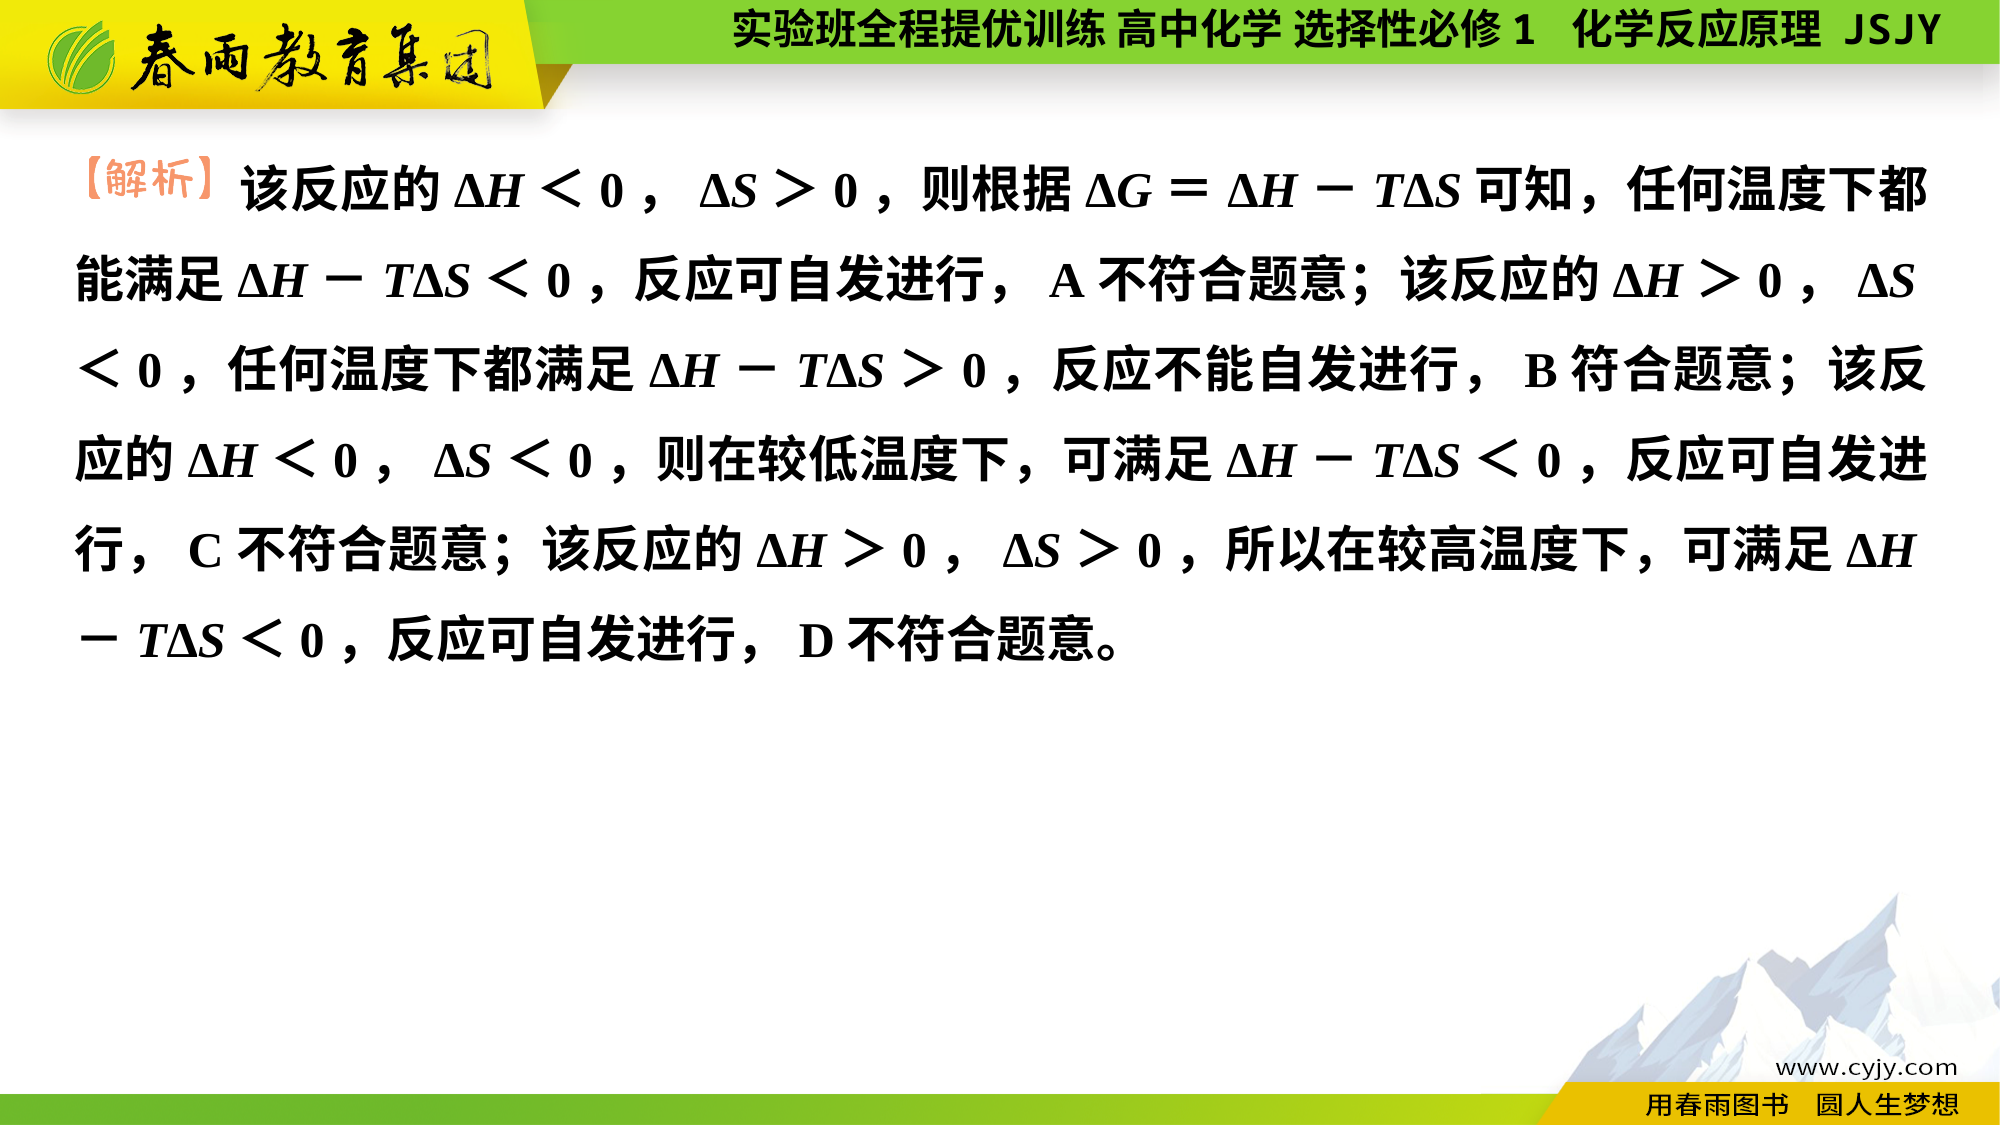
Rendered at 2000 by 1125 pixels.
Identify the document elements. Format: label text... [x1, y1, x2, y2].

list 该反应的ΔH＜0，ΔS＞0，则根据ΔG＝ΔH－TΔS可知，任何温度下都能满足ΔH－TΔS＜0，反应可自发进行，A不符合题意；该反应的ΔH＞0，ΔS＜0，任何温度下都满足ΔH－TΔS＞0，反应不能自发进行，B符合题意；该反应的ΔH＜0，ΔS＜0，则在较低温度下，可满足ΔH－TΔS＜0，反应可自发进行，C不符合题意；该反应的ΔH＞0，ΔS＞0，所以在较高温度下，可满足ΔH－TΔS＜0，反应可自发进行，D不符合题意。 [59, 119, 1944, 669]
picture [0, 0, 2000, 1125]
